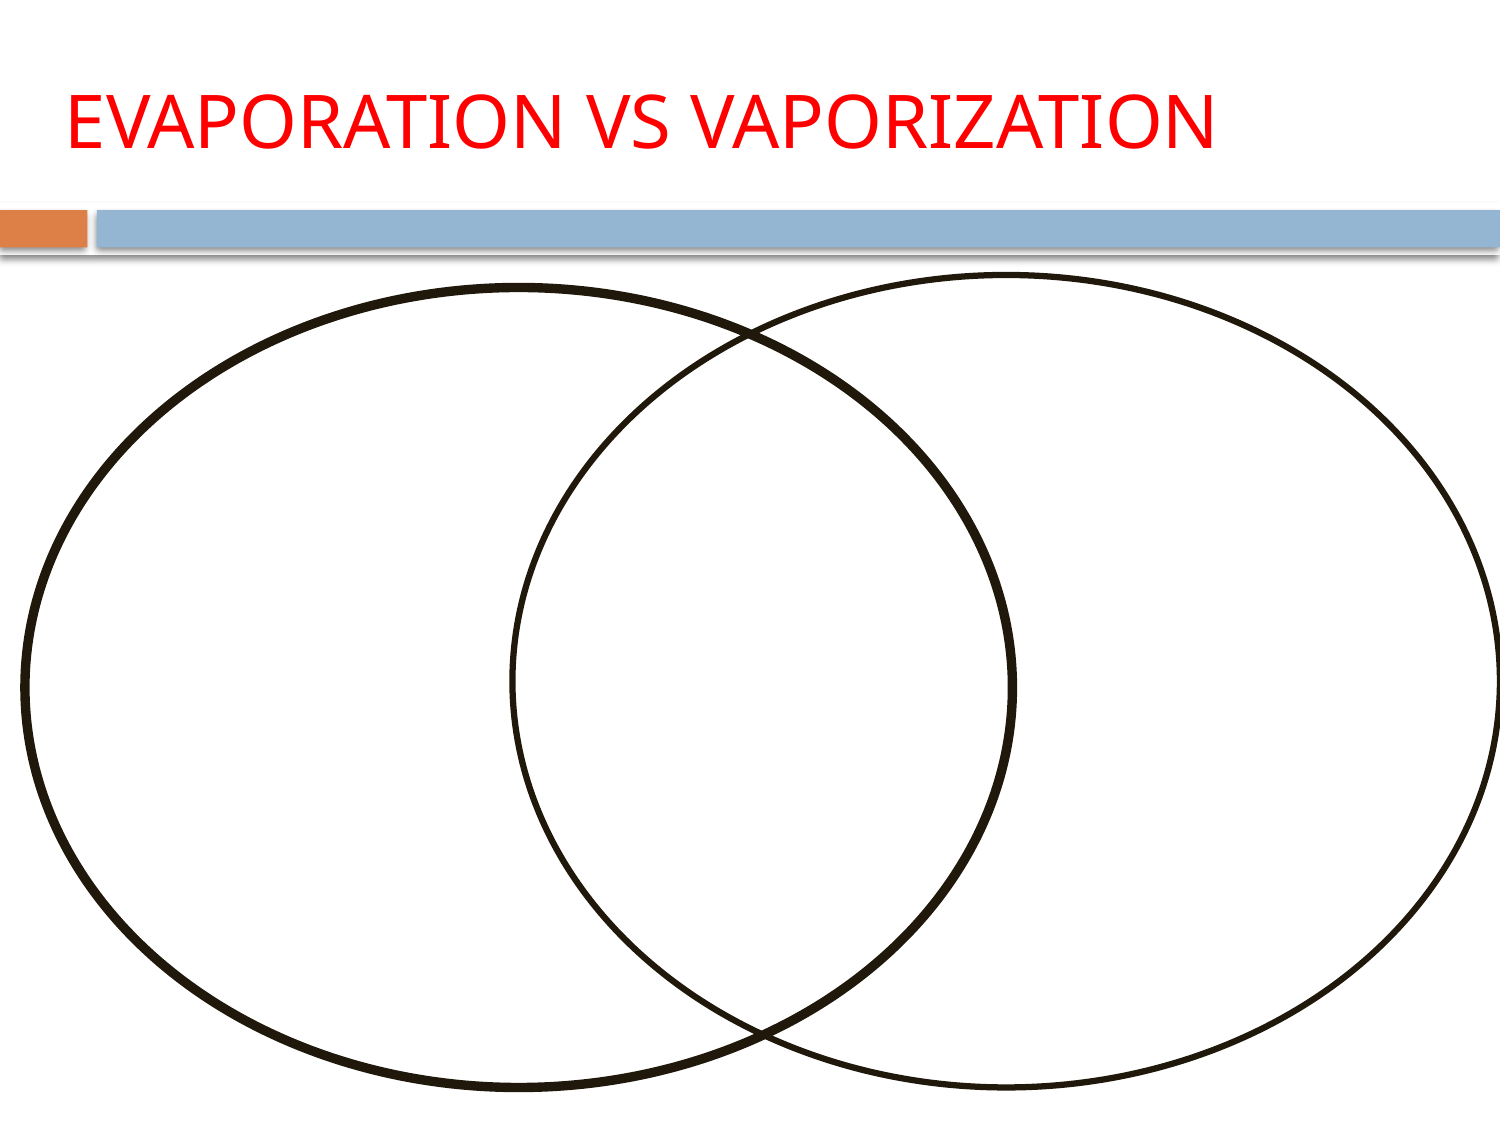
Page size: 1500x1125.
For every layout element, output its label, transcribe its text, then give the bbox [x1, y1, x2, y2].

title EVAPORATION VS VAPORIZATION [50, 37, 1450, 200]
text_box [23, 285, 763, 1090]
text_box [510, 273, 1500, 1090]
